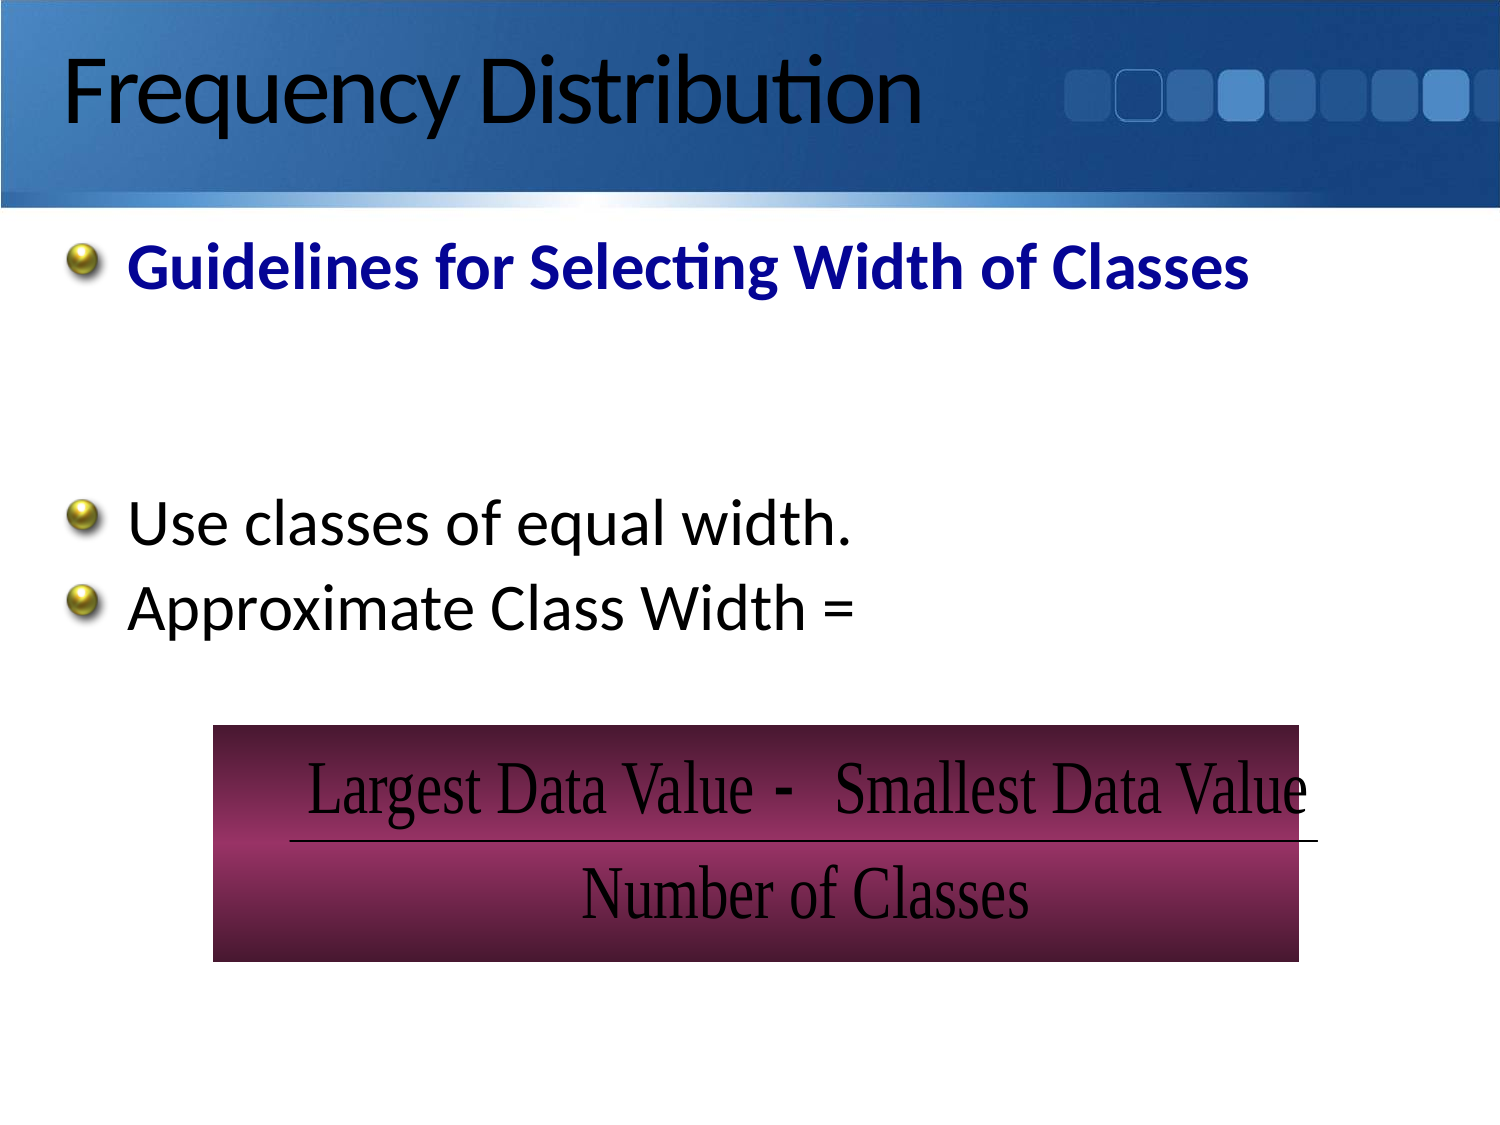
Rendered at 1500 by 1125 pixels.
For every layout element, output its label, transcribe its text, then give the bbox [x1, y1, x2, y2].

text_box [287, 749, 1323, 925]
list Guidelines for Selecting Width of Classes Use classes of equal width. Approximate Class Width = [62, 231, 1438, 838]
title Frequency Distribution [62, 37, 1438, 147]
picture [0, 0, 1500, 1125]
text_box [212, 724, 1300, 963]
